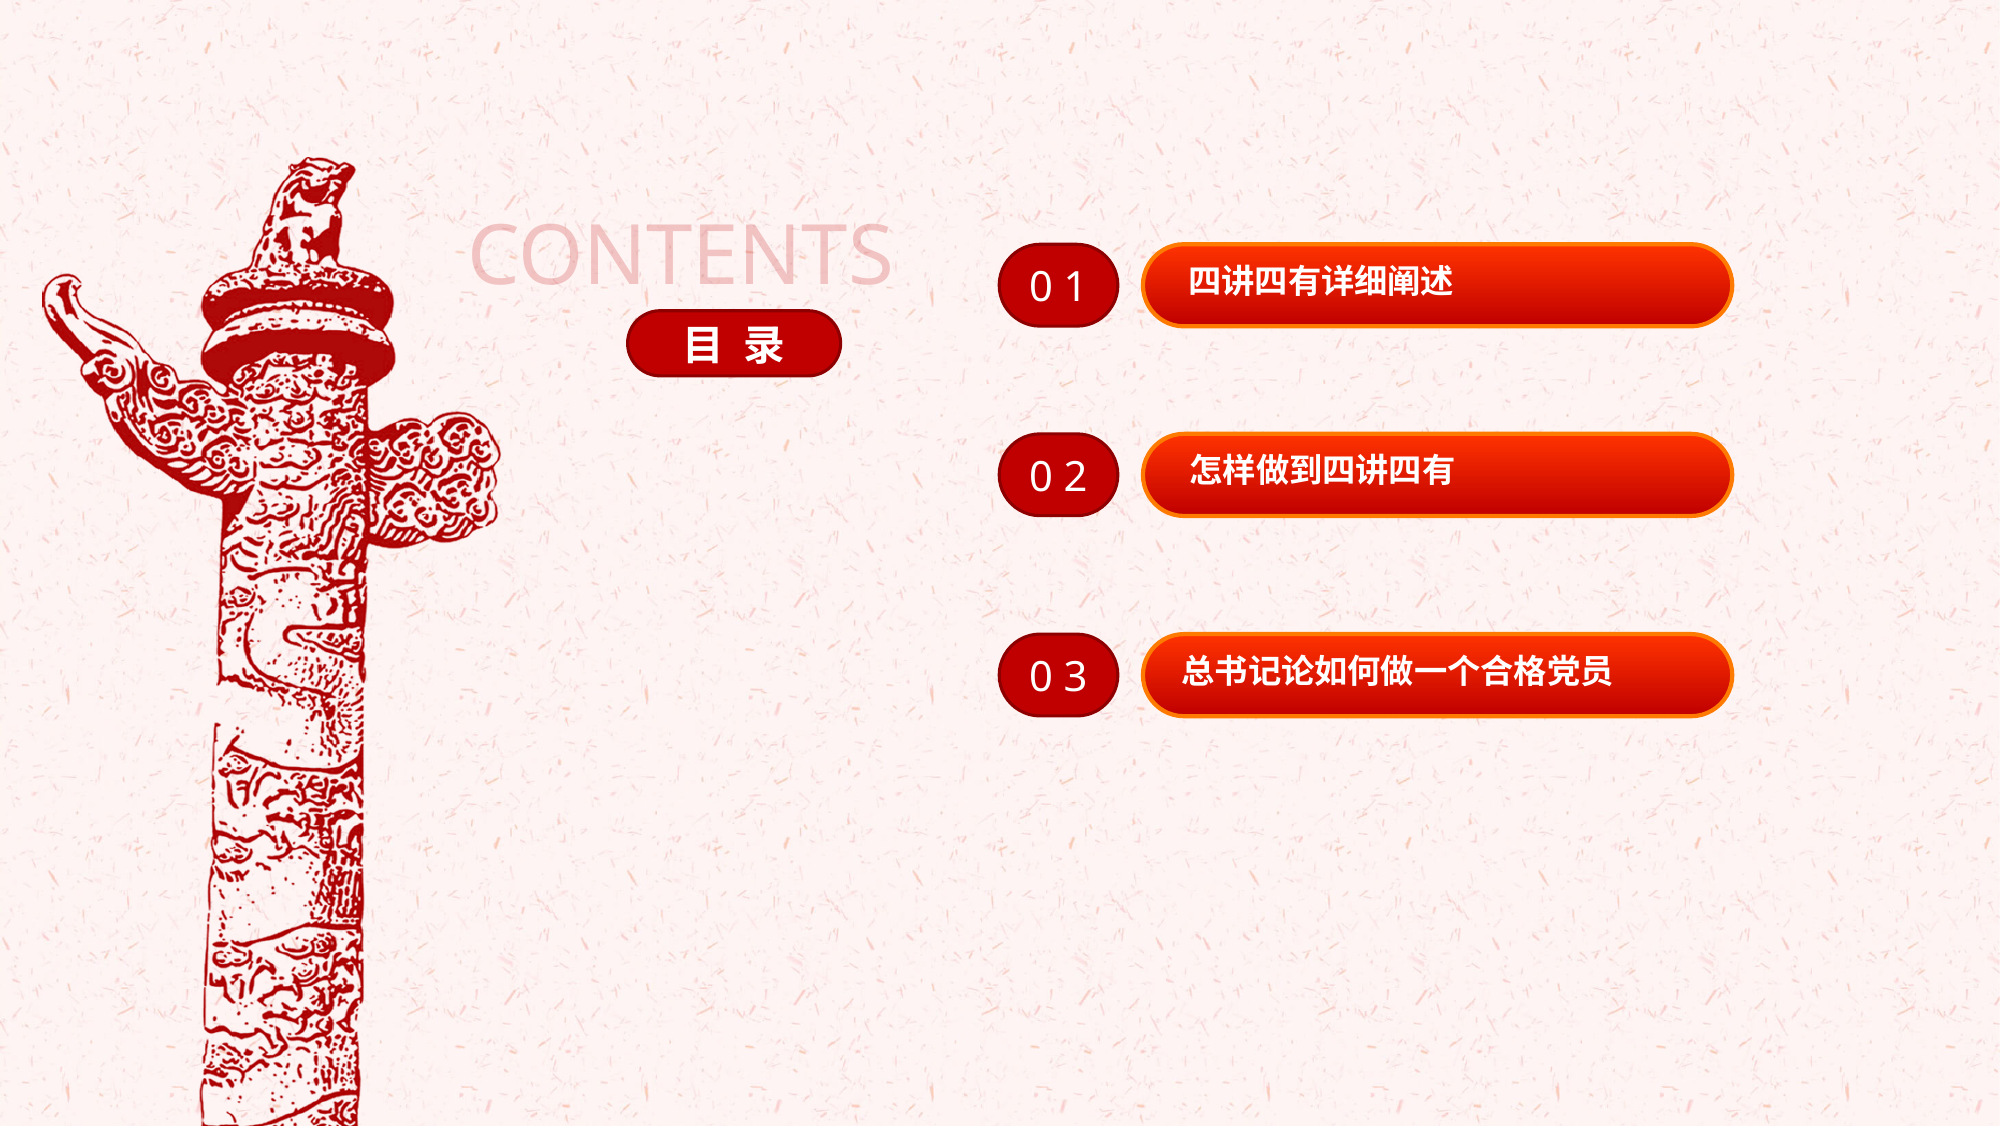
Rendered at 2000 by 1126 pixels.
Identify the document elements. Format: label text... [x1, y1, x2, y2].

text_box 目 录 [625, 308, 843, 378]
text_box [1142, 433, 1733, 517]
text_box 0 2 [997, 431, 1120, 518]
picture [0, 0, 2000, 1126]
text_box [1142, 633, 1733, 717]
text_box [1142, 243, 1733, 327]
text_box 0 1 [997, 242, 1120, 329]
text_box CONTENTS [613, 193, 909, 309]
text_box 0 3 [997, 631, 1120, 719]
